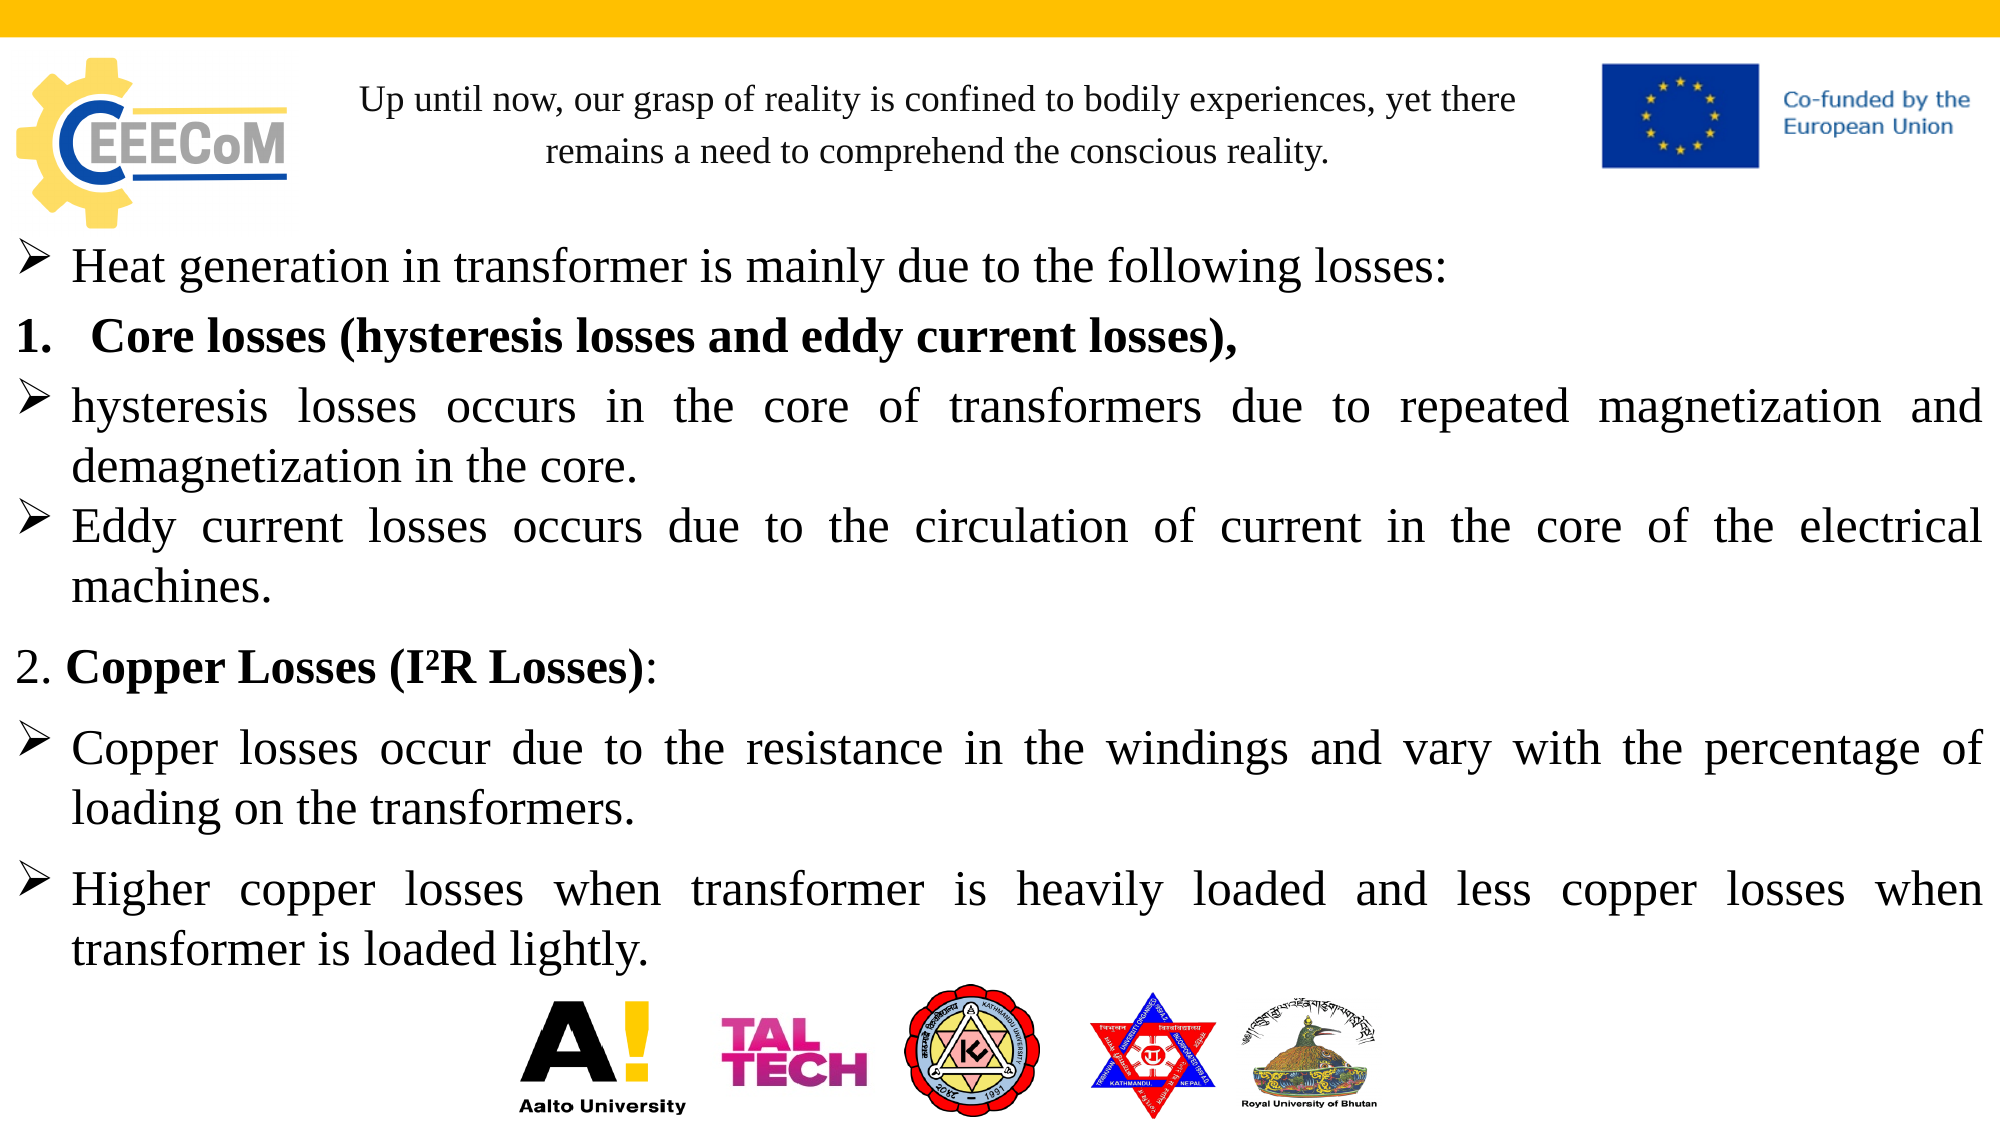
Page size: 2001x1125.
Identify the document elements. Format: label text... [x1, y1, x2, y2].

picture [11, 50, 299, 224]
title Up until now, our grasp of reality is confined to bodily experiences, yet there remains a need to comprehend the conscious reality. [312, 37, 1565, 201]
picture [512, 984, 1382, 1125]
list Heat generation in transformer is mainly due to the following losses: Core losses (hysteresis losses and eddy current losses), hysteresis losses occurs in the core of transformers due to repeated magnetization and demagnetization in the core. Eddy current losses occurs due to the circulation of current in the core of the electrical machines. 2. Copper Losses (I²R Losses): Copper losses occur due to the resistance in the windings and vary with the percentage of loading on the transformers. Higher copper losses when transformer is heavily loaded and less copper losses when transformer is loaded lightly. [0, 224, 2000, 975]
picture [1595, 46, 2000, 181]
